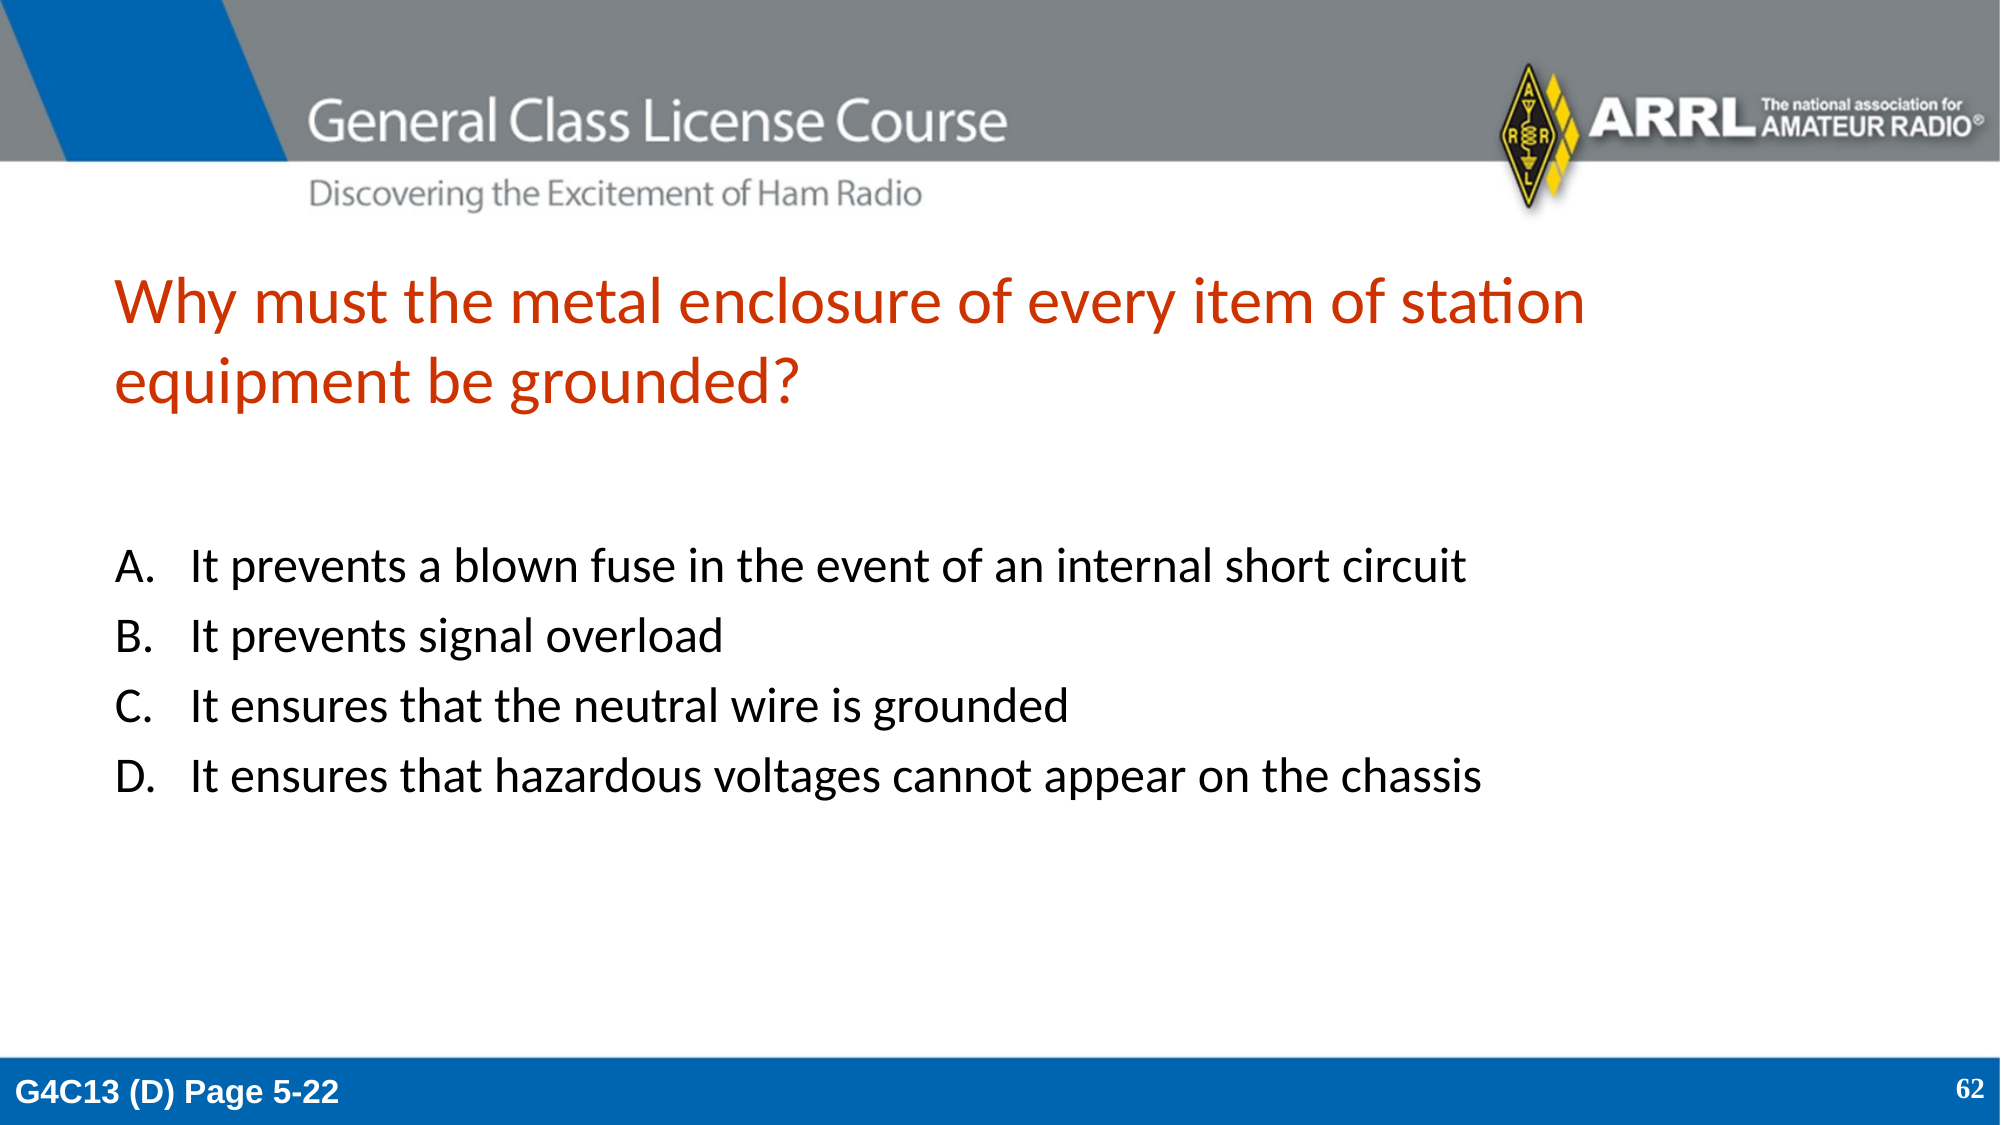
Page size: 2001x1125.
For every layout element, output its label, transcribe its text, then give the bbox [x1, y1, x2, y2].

text_box 62 [1875, 1062, 2000, 1113]
title Why must the metal enclosure of every item of station equipment be grounded? [99, 249, 1900, 468]
list It prevents a blown fuse in the event of an internal short circuit It prevents signal overload It ensures that the neutral wire is grounded It ensures that hazardous voltages cannot appear on the chassis [99, 525, 1900, 1005]
picture [0, 0, 2001, 1125]
text_box G4C13 (D) Page 5-22 [0, 1062, 1313, 1118]
